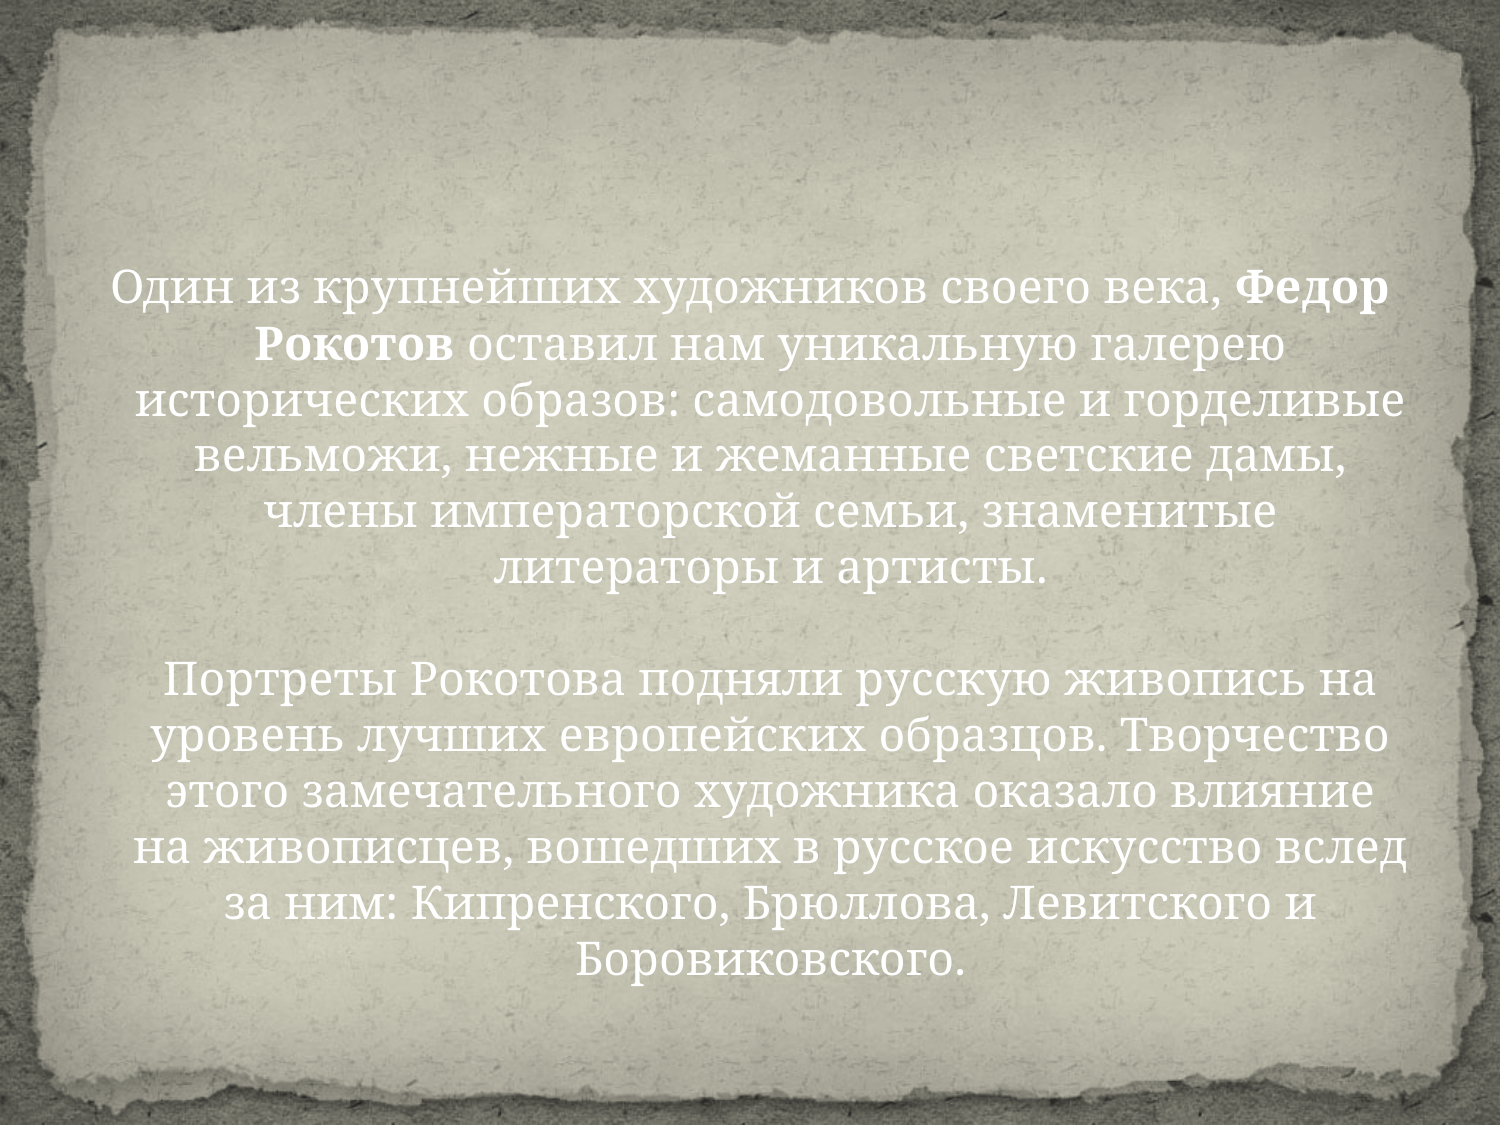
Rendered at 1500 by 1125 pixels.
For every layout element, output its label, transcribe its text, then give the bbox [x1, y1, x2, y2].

list Один из крупнейших художников своего века, Федор Рокотов оставил нам уникальную галерею исторических образов: самодовольные и горделивые вельможи, нежные и жеманные светские дамы, члены императорской семьи, знаменитые литераторы и артисты. Портреты Рокотова подняли русскую живопись на уровень лучших европейских образцов. Творчество этого замечательного художника оказало влияние на живописцев, вошедших в русское искусство вслед за ним: Кипренского, Брюллова, Левитского и Боровиковского. [75, 249, 1425, 1000]
